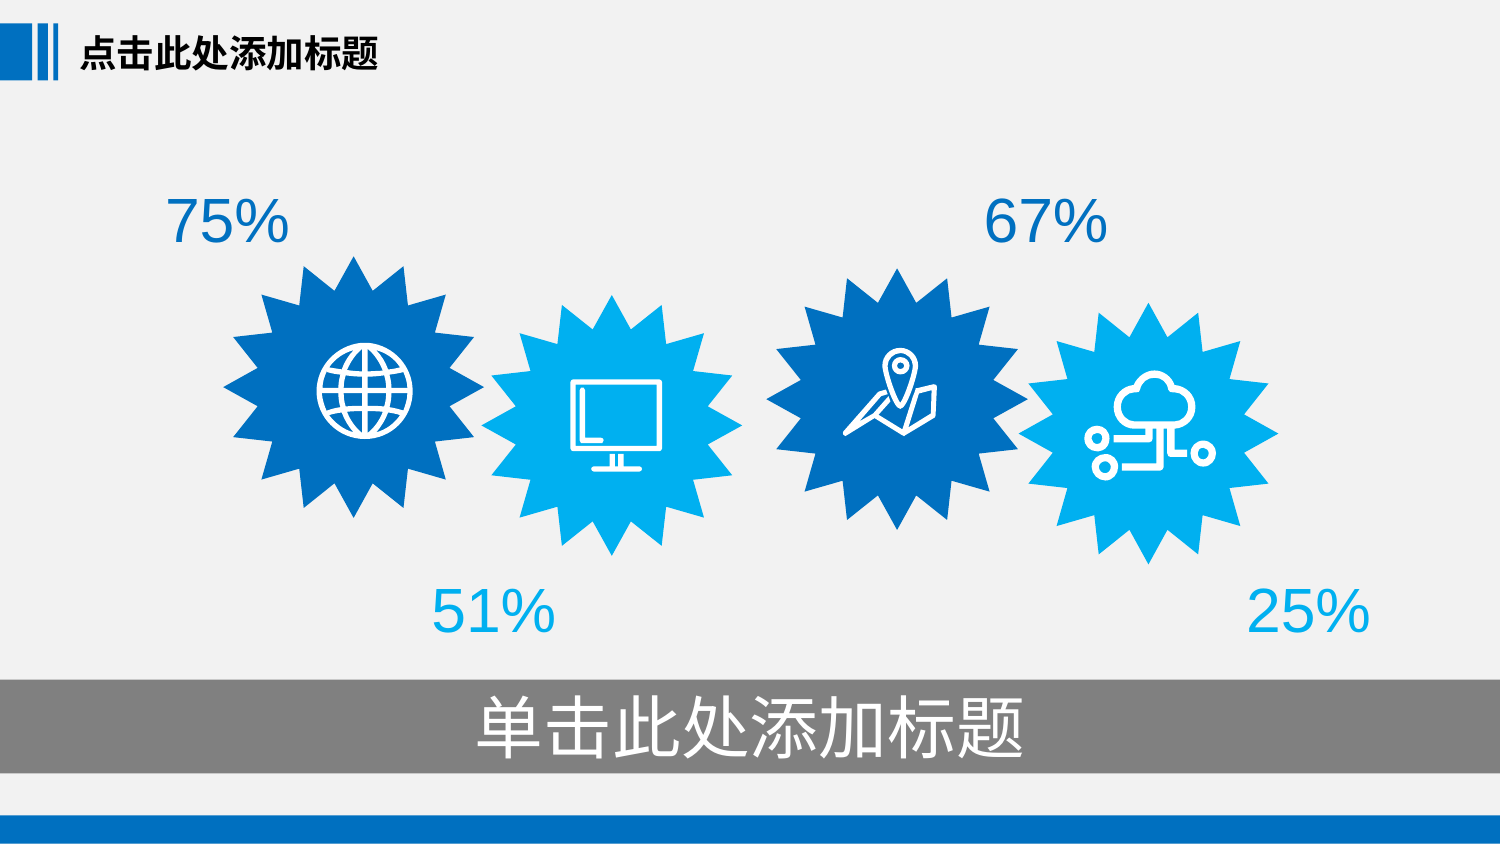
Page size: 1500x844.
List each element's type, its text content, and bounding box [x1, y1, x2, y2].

text_box 51% [413, 564, 575, 651]
text_box [0, 23, 33, 81]
text_box 单击此处添加标题 [0, 679, 1500, 774]
text_box 25% [1228, 564, 1389, 651]
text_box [1018, 302, 1279, 565]
text_box [37, 23, 48, 81]
text_box 点击此处添加标题 [67, 24, 393, 82]
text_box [222, 256, 485, 519]
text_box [766, 268, 1029, 531]
text_box [0, 815, 1500, 844]
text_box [481, 294, 743, 557]
text_box [53, 23, 59, 81]
text_box 67% [965, 174, 1127, 261]
text_box 75% [147, 174, 308, 261]
